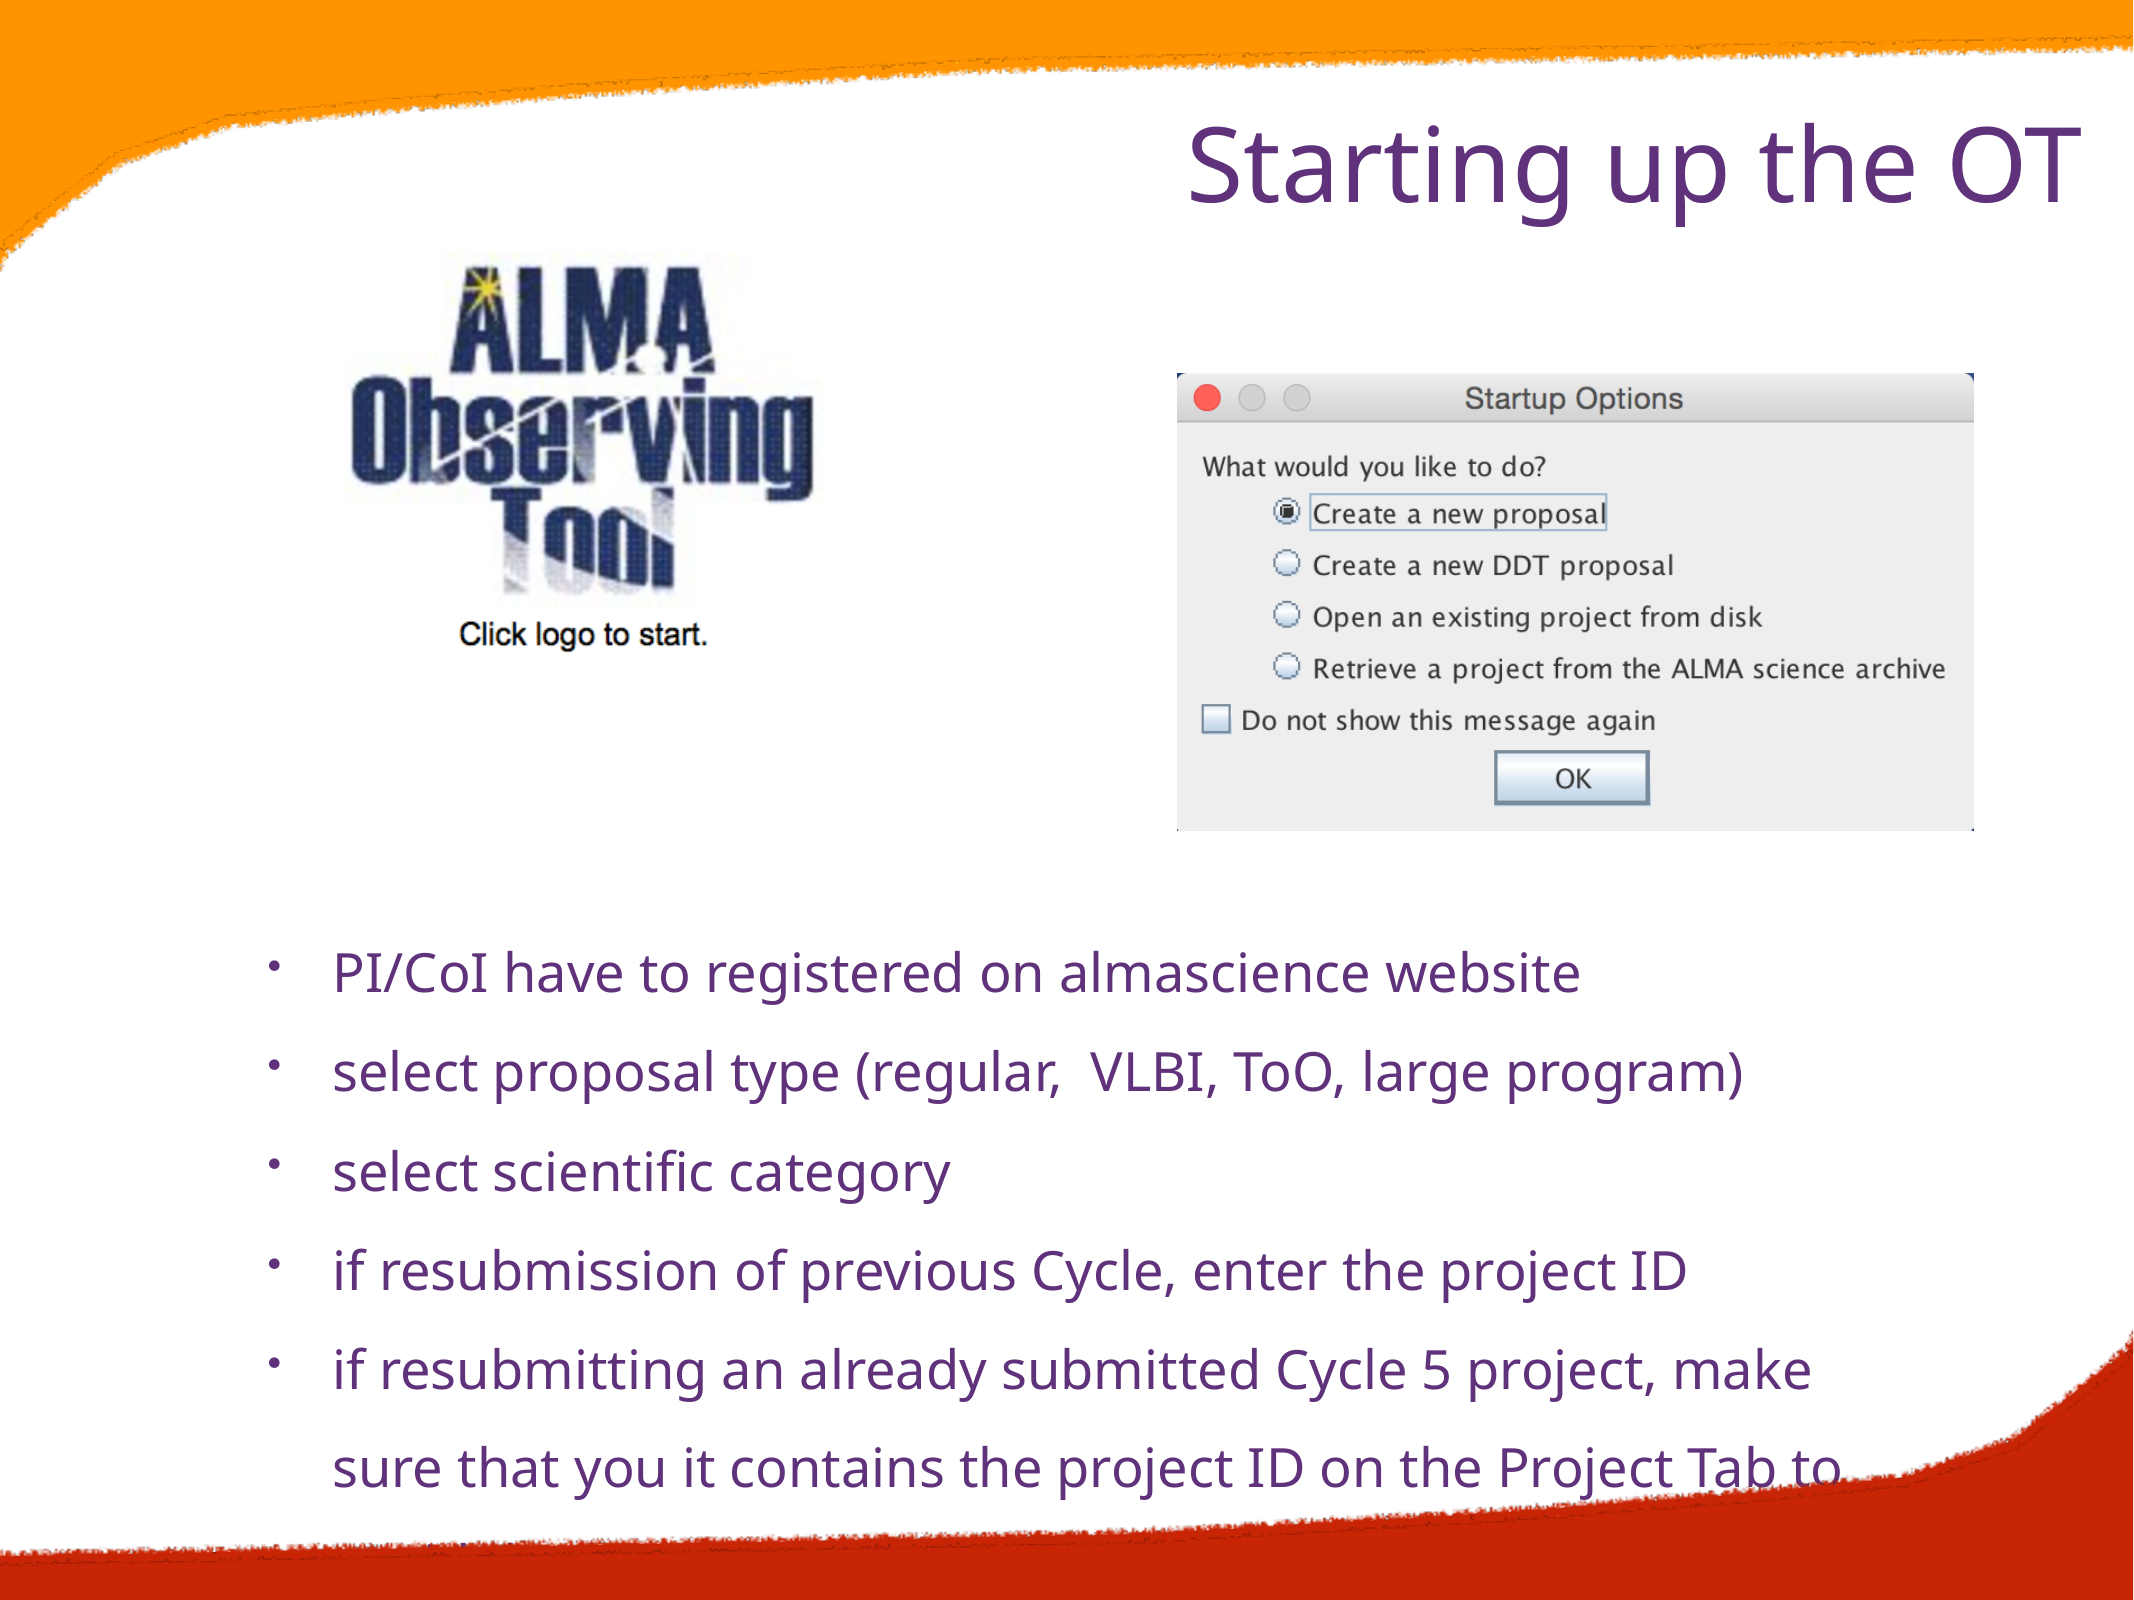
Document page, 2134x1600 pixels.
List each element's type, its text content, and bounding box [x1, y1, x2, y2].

picture [1177, 373, 1975, 831]
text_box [0, 1294, 2134, 1600]
subtitle PI/CoI have to registered on almascience website select proposal type (regular, VLBI, ToO, large program) select scientific category if resubmission of previous Cycle, enter the project ID if resubmitting an already submitted Cycle 5 project, make sure that you it contains the project ID on the Project Tab to avoid duplication [258, 896, 1875, 1287]
picture [241, 307, 926, 689]
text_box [0, 0, 2134, 307]
